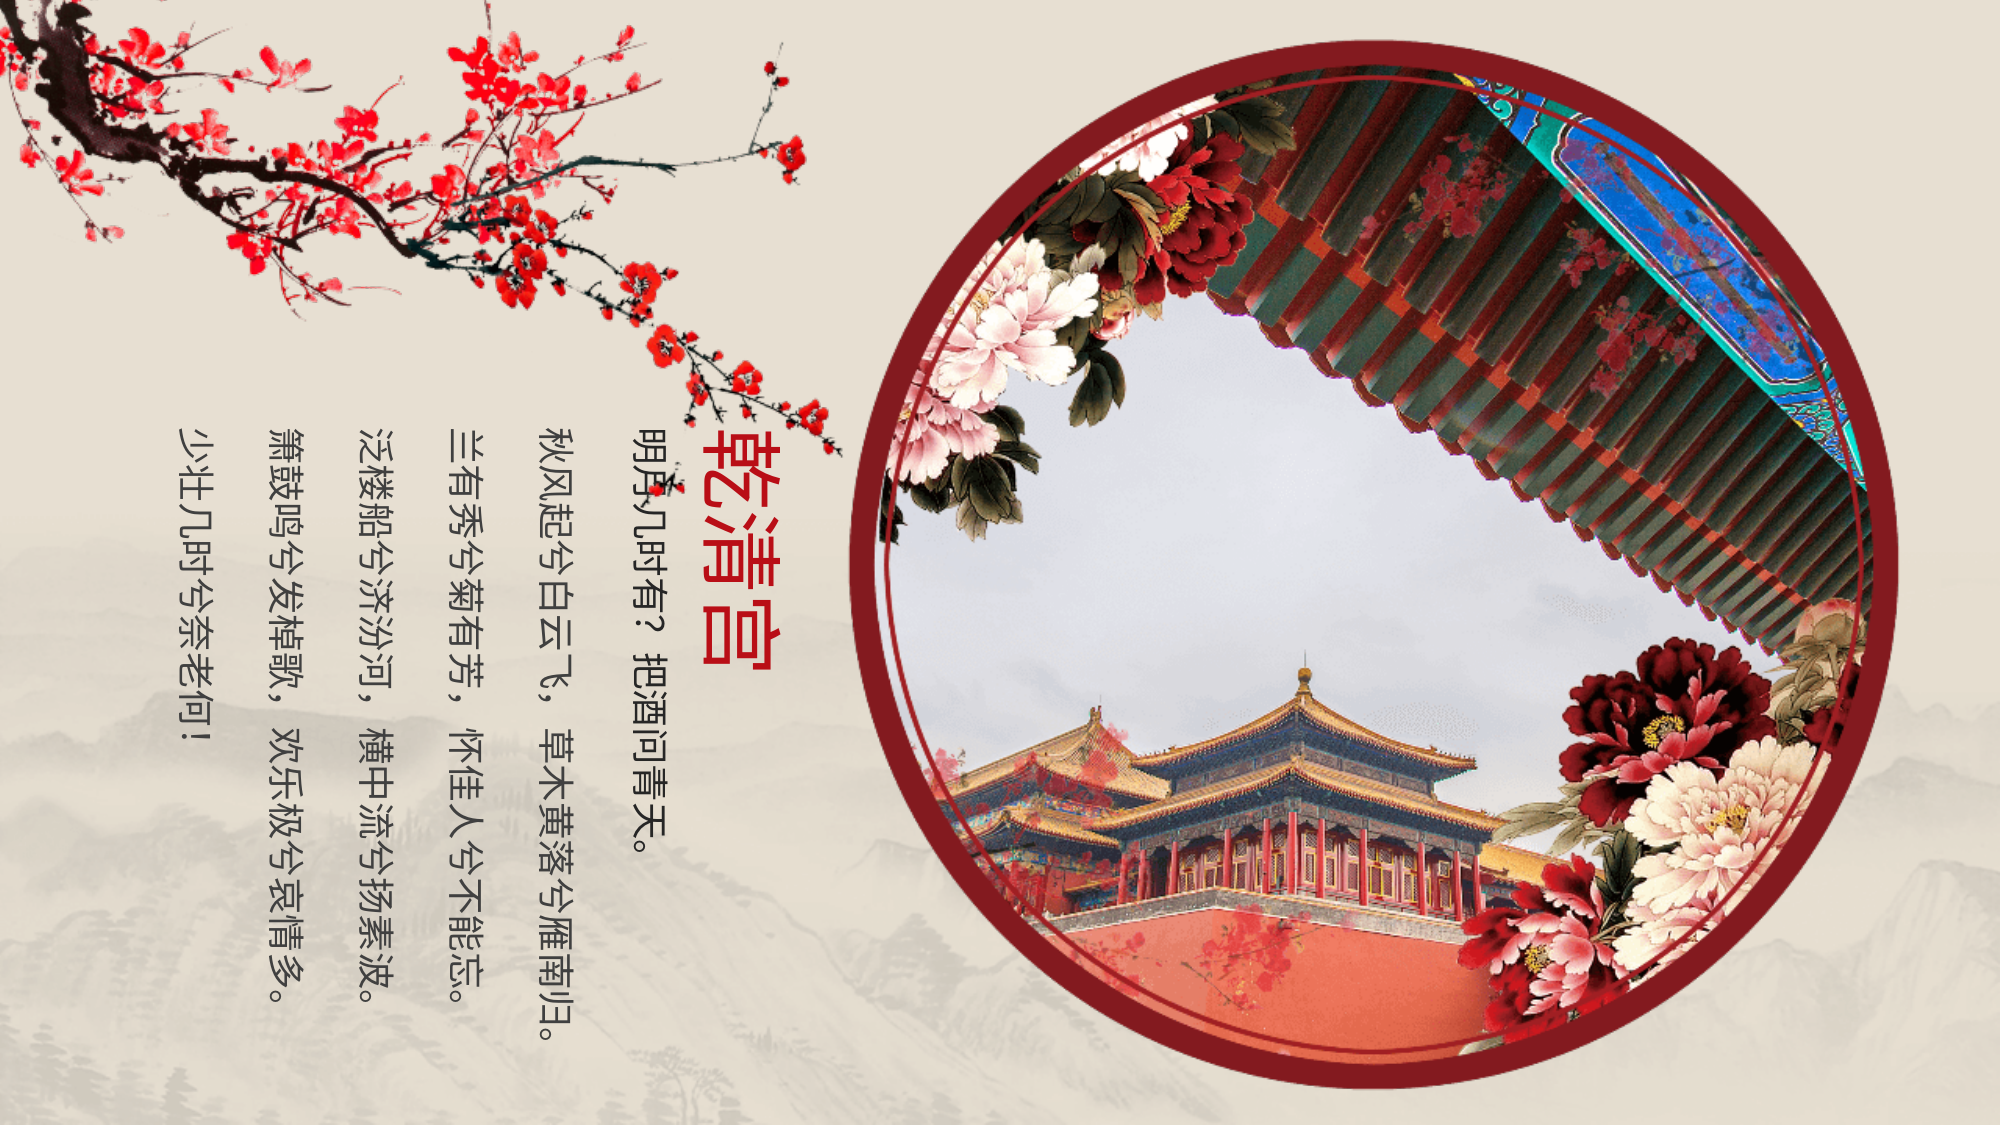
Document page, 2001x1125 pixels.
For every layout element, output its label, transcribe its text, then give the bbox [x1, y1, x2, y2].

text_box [605, 522, 764, 902]
text_box 秋风起兮白云飞，草木黄落兮雁南归。 兰有秀兮菊有芳，怀佳人兮不能忘。 泛楼船兮济汾河，横中流兮扬素波。 箫鼓鸣兮发棹歌，欢乐极兮哀情多。 少壮几时兮奈老何！ [147, 522, 633, 1125]
picture [0, 0, 2000, 1125]
